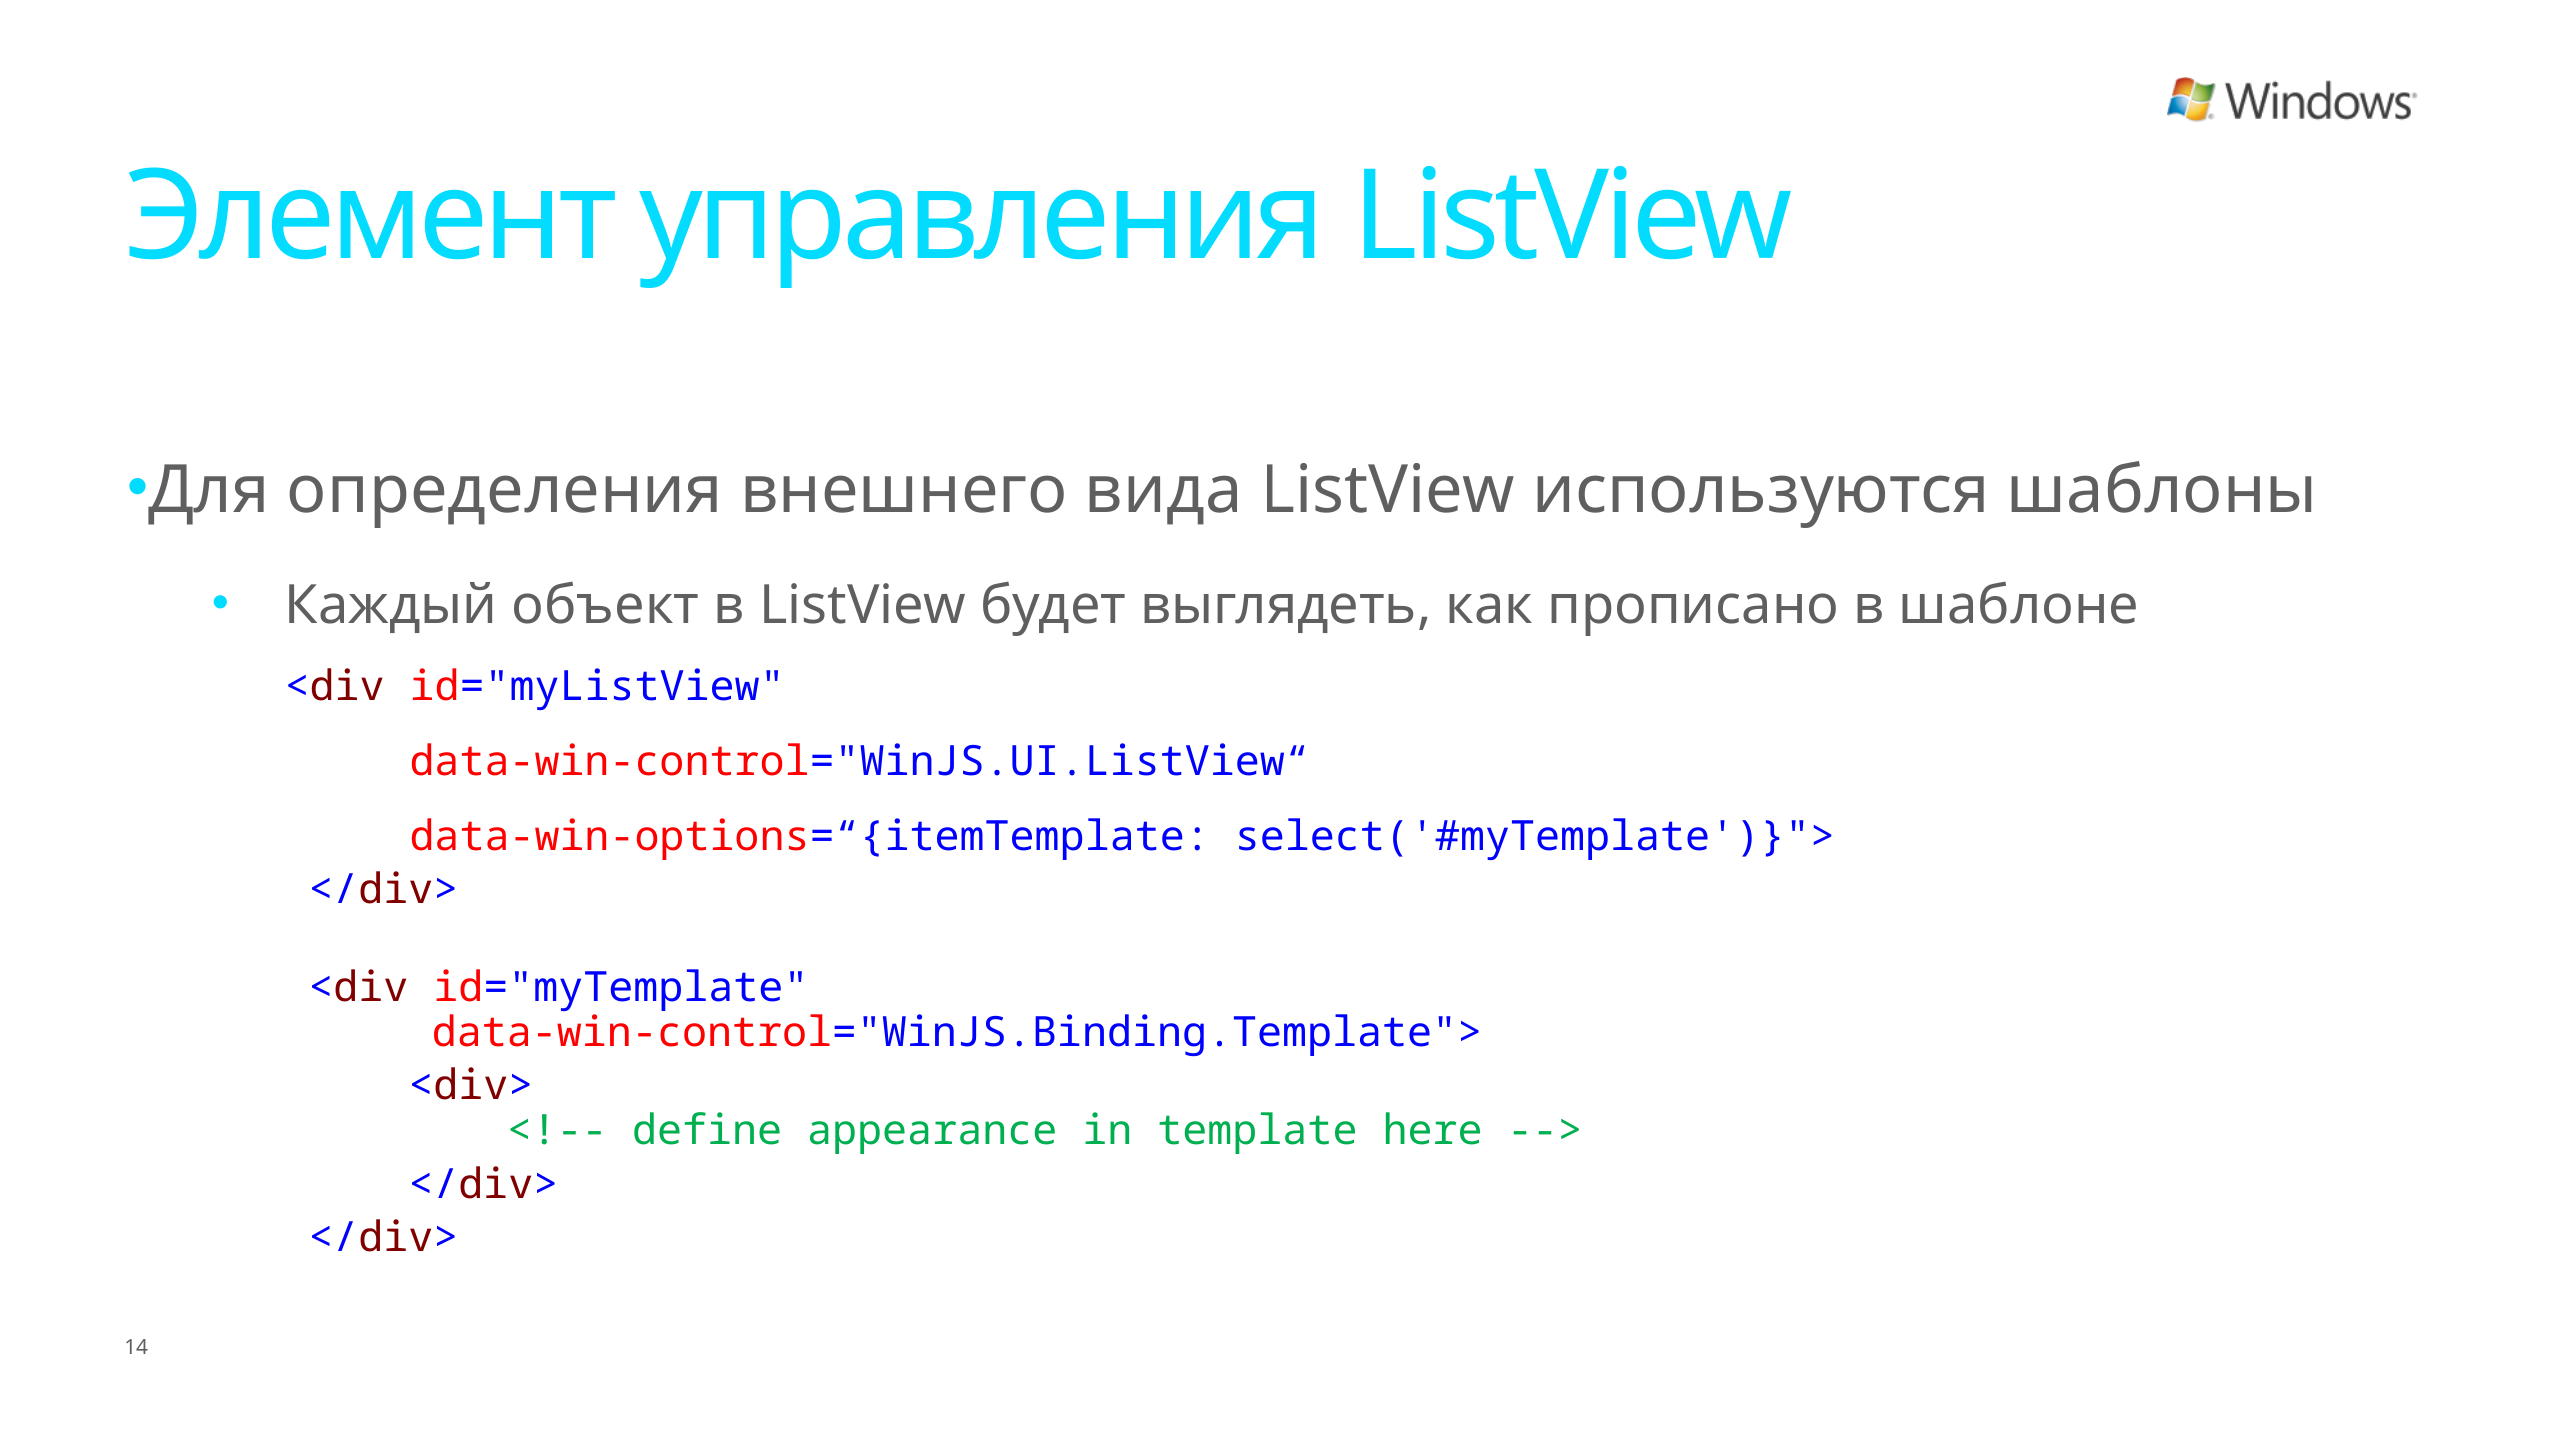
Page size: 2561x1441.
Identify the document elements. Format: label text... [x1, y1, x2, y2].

list Для определения внешнего вида ListView используются шаблоны Каждый объект в ListView будет выглядеть, как прописано в шаблоне <div id="myListView" data-win-control="WinJS.UI.ListView“ data-win-options=“{itemTemplate: select('#myTemplate')}"> </div> <div id="myTemplate" data-win-control="WinJS.Binding.Template"> <div> <!-- define appearance in template here --> </div> </div> [127, 405, 2470, 1441]
title Элемент управления ListView [125, 48, 2468, 286]
